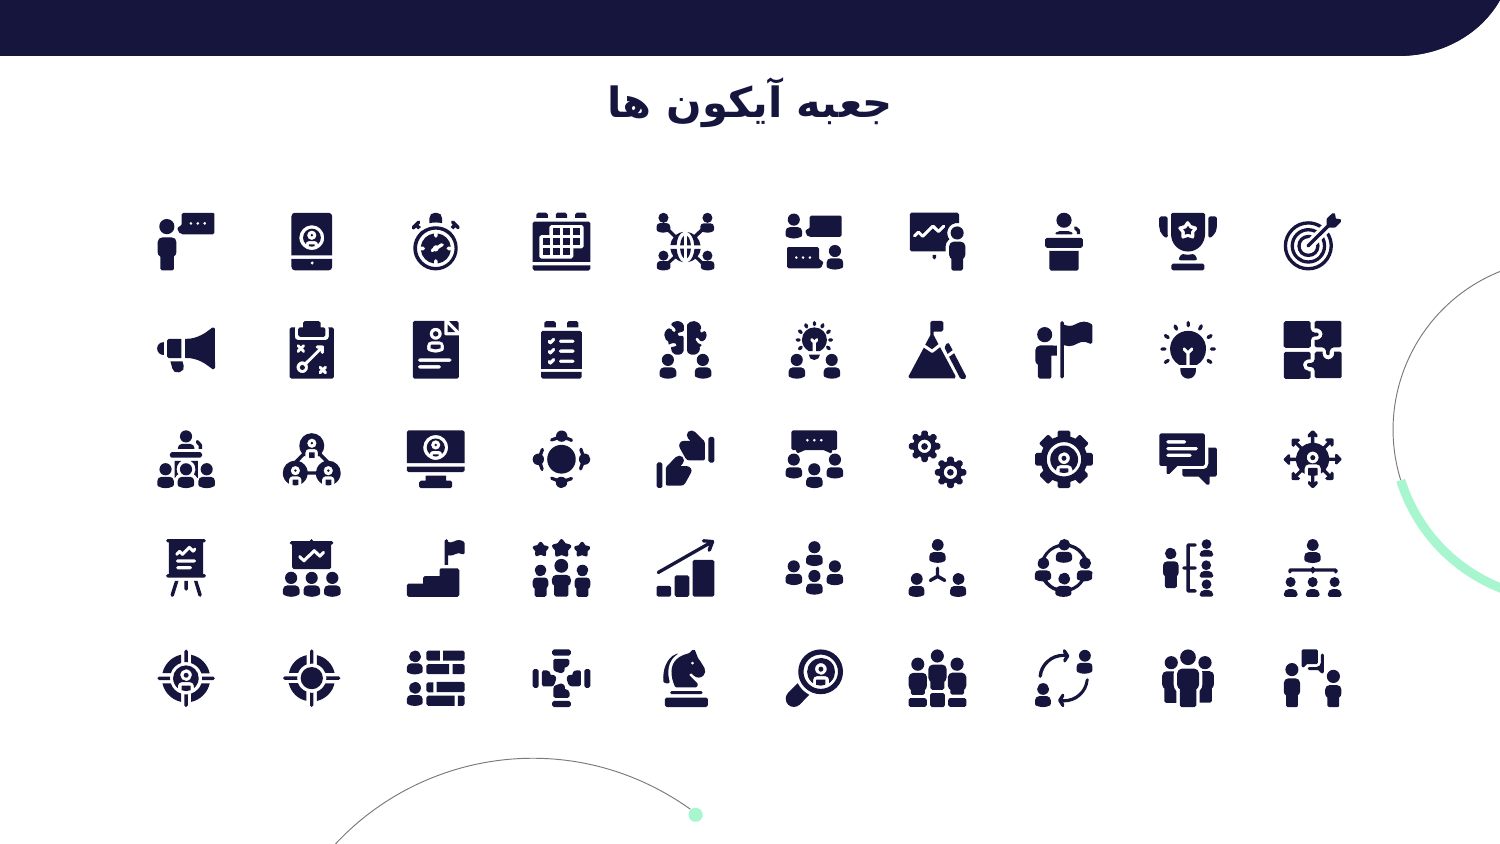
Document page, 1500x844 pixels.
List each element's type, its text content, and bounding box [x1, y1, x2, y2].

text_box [157, 649, 216, 708]
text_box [656, 538, 715, 597]
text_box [282, 538, 341, 598]
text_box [785, 213, 844, 270]
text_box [785, 540, 844, 596]
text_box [908, 320, 967, 379]
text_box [656, 212, 715, 271]
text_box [1034, 430, 1094, 489]
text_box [406, 430, 465, 489]
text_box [656, 430, 715, 489]
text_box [908, 430, 967, 489]
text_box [412, 320, 460, 379]
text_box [662, 649, 709, 708]
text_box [1158, 212, 1218, 271]
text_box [532, 430, 591, 489]
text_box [1159, 433, 1218, 486]
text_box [532, 649, 591, 708]
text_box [1283, 212, 1342, 271]
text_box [540, 320, 583, 379]
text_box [165, 538, 207, 598]
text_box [1044, 212, 1083, 271]
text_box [909, 212, 966, 271]
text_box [291, 212, 333, 271]
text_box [282, 432, 341, 486]
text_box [908, 649, 967, 708]
text_box [0, 0, 1500, 56]
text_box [406, 650, 465, 707]
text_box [1283, 320, 1342, 380]
text_box جعبه آیکون ها [0, 68, 1500, 134]
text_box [406, 538, 465, 598]
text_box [157, 430, 216, 489]
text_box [532, 538, 591, 598]
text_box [908, 538, 967, 598]
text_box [1034, 649, 1094, 708]
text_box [1283, 538, 1342, 598]
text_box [1159, 320, 1217, 379]
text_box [282, 649, 341, 708]
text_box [1035, 320, 1093, 379]
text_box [1161, 649, 1215, 708]
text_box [1162, 538, 1214, 597]
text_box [659, 320, 712, 379]
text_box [1283, 648, 1342, 708]
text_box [785, 649, 844, 708]
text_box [157, 212, 215, 271]
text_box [788, 320, 841, 379]
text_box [289, 320, 335, 379]
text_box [156, 326, 216, 373]
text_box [532, 212, 591, 271]
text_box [411, 212, 461, 271]
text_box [1034, 538, 1094, 598]
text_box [1283, 430, 1342, 489]
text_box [785, 430, 844, 489]
